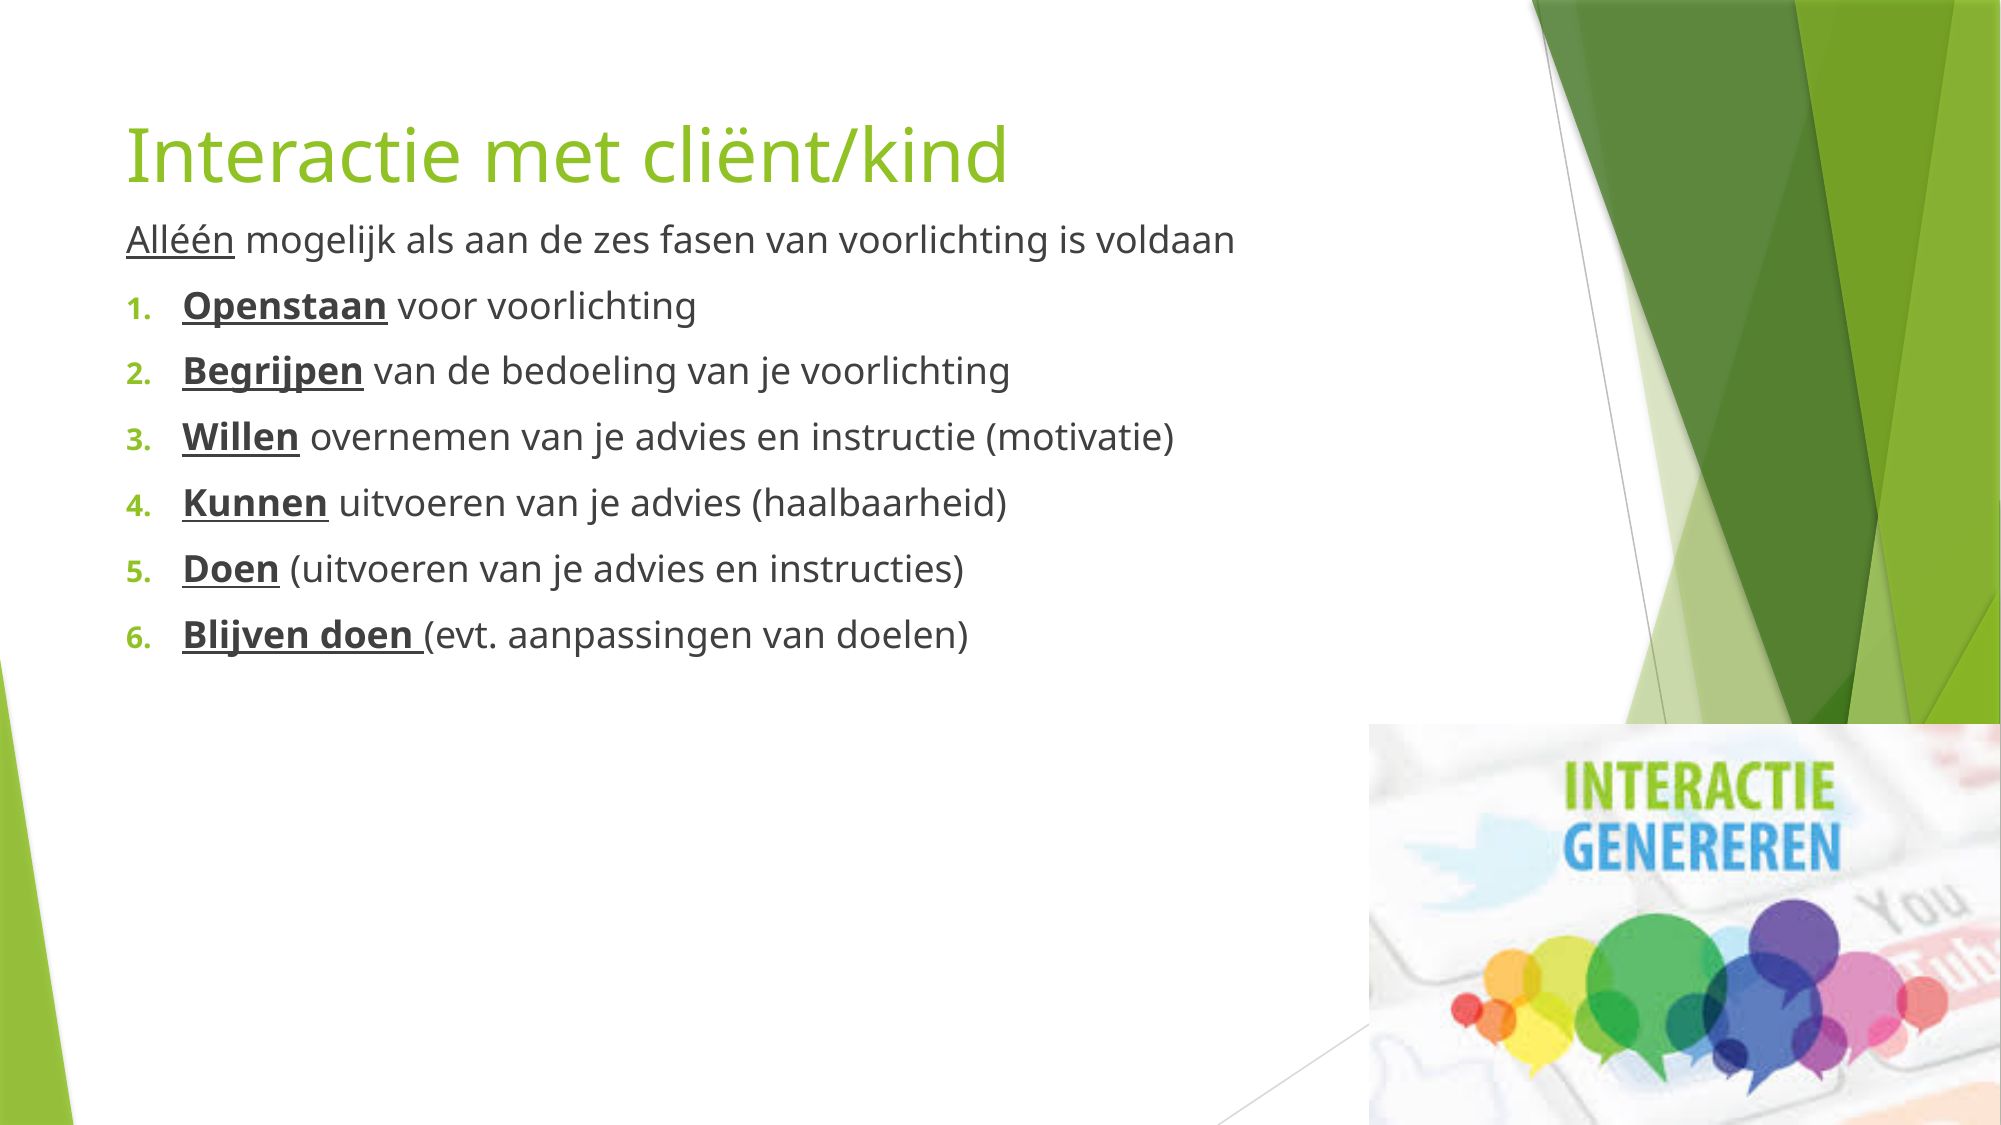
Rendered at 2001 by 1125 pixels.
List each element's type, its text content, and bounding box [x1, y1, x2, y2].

picture [1369, 724, 2000, 1125]
list Alléén mogelijk als aan de zes fasen van voorlichting is voldaan Openstaan voor voorlichting Begrijpen van de bedoeling van je voorlichting Willen overnemen van je advies en instructie (motivatie) Kunnen uitvoeren van je advies (haalbaarheid) Doen (uitvoeren van je advies en instructies) Blijven doen (evt. aanpassingen van doelen) [111, 208, 1522, 845]
title Interactie met cliënt/kind [111, 99, 1522, 208]
